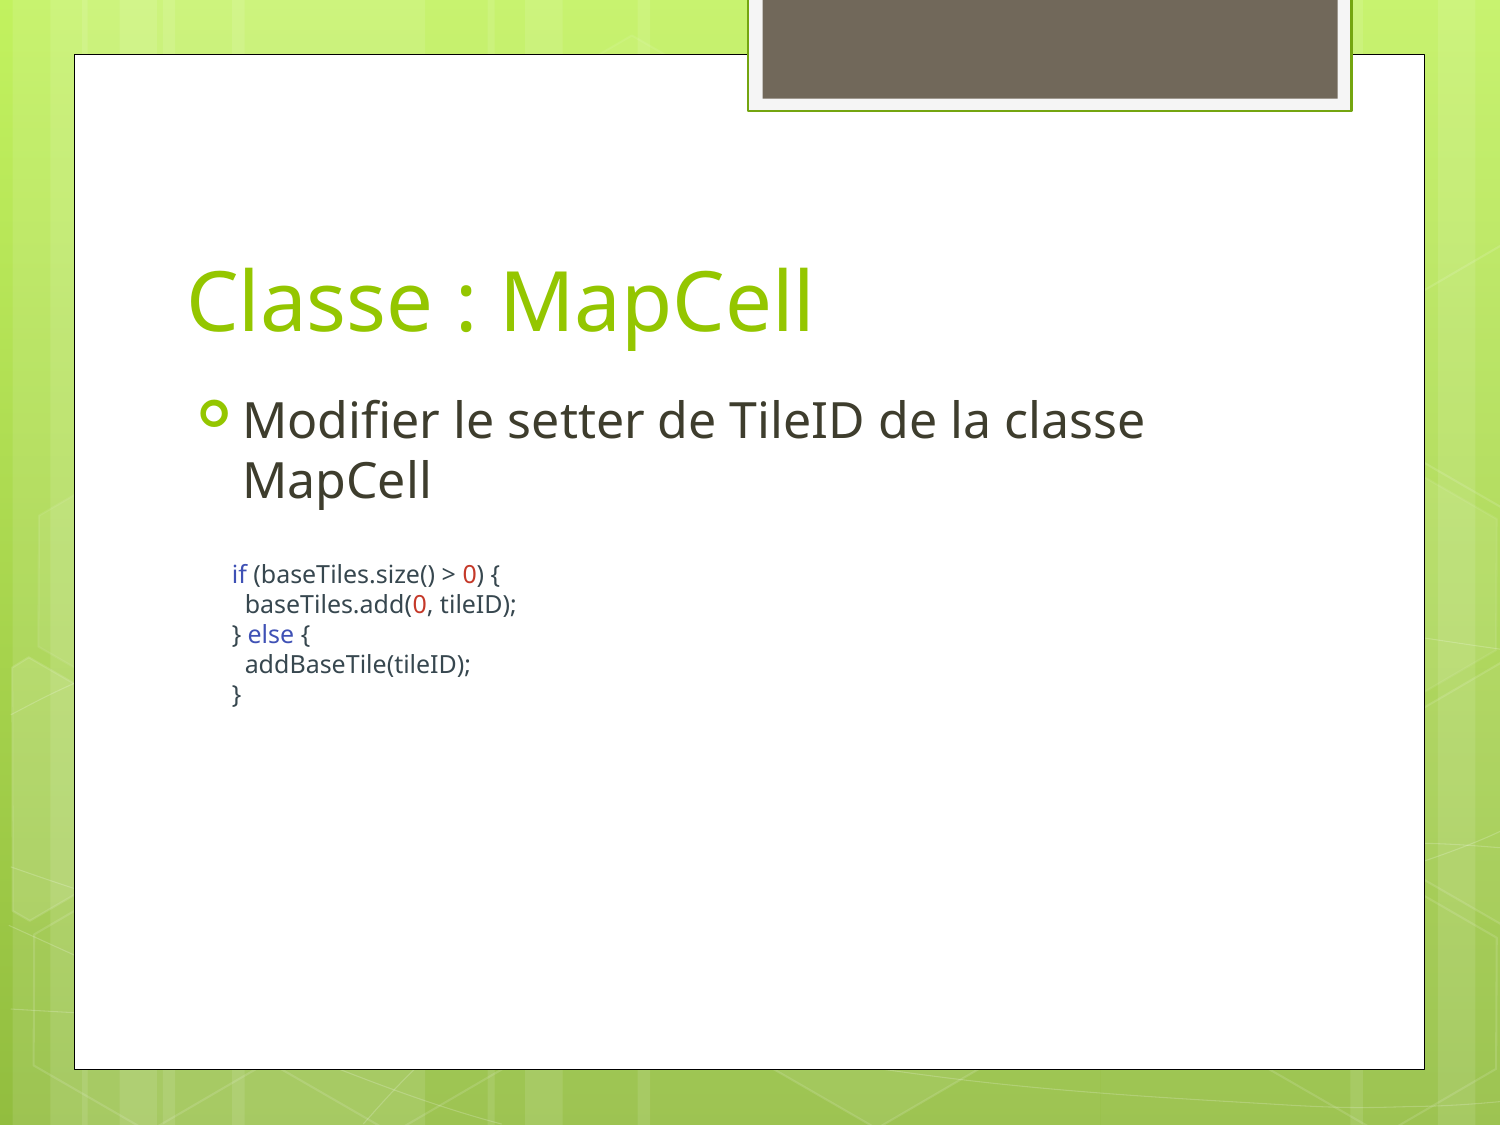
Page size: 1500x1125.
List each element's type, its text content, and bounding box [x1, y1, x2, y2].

title Classe : MapCell [171, 168, 1324, 357]
text_box if (baseTiles.size() > 0) { baseTiles.add(0, tileID); } else { addBaseTile(tileID); } [217, 551, 967, 716]
list Modifier le setter de TileID de la classe MapCell [171, 381, 1283, 957]
